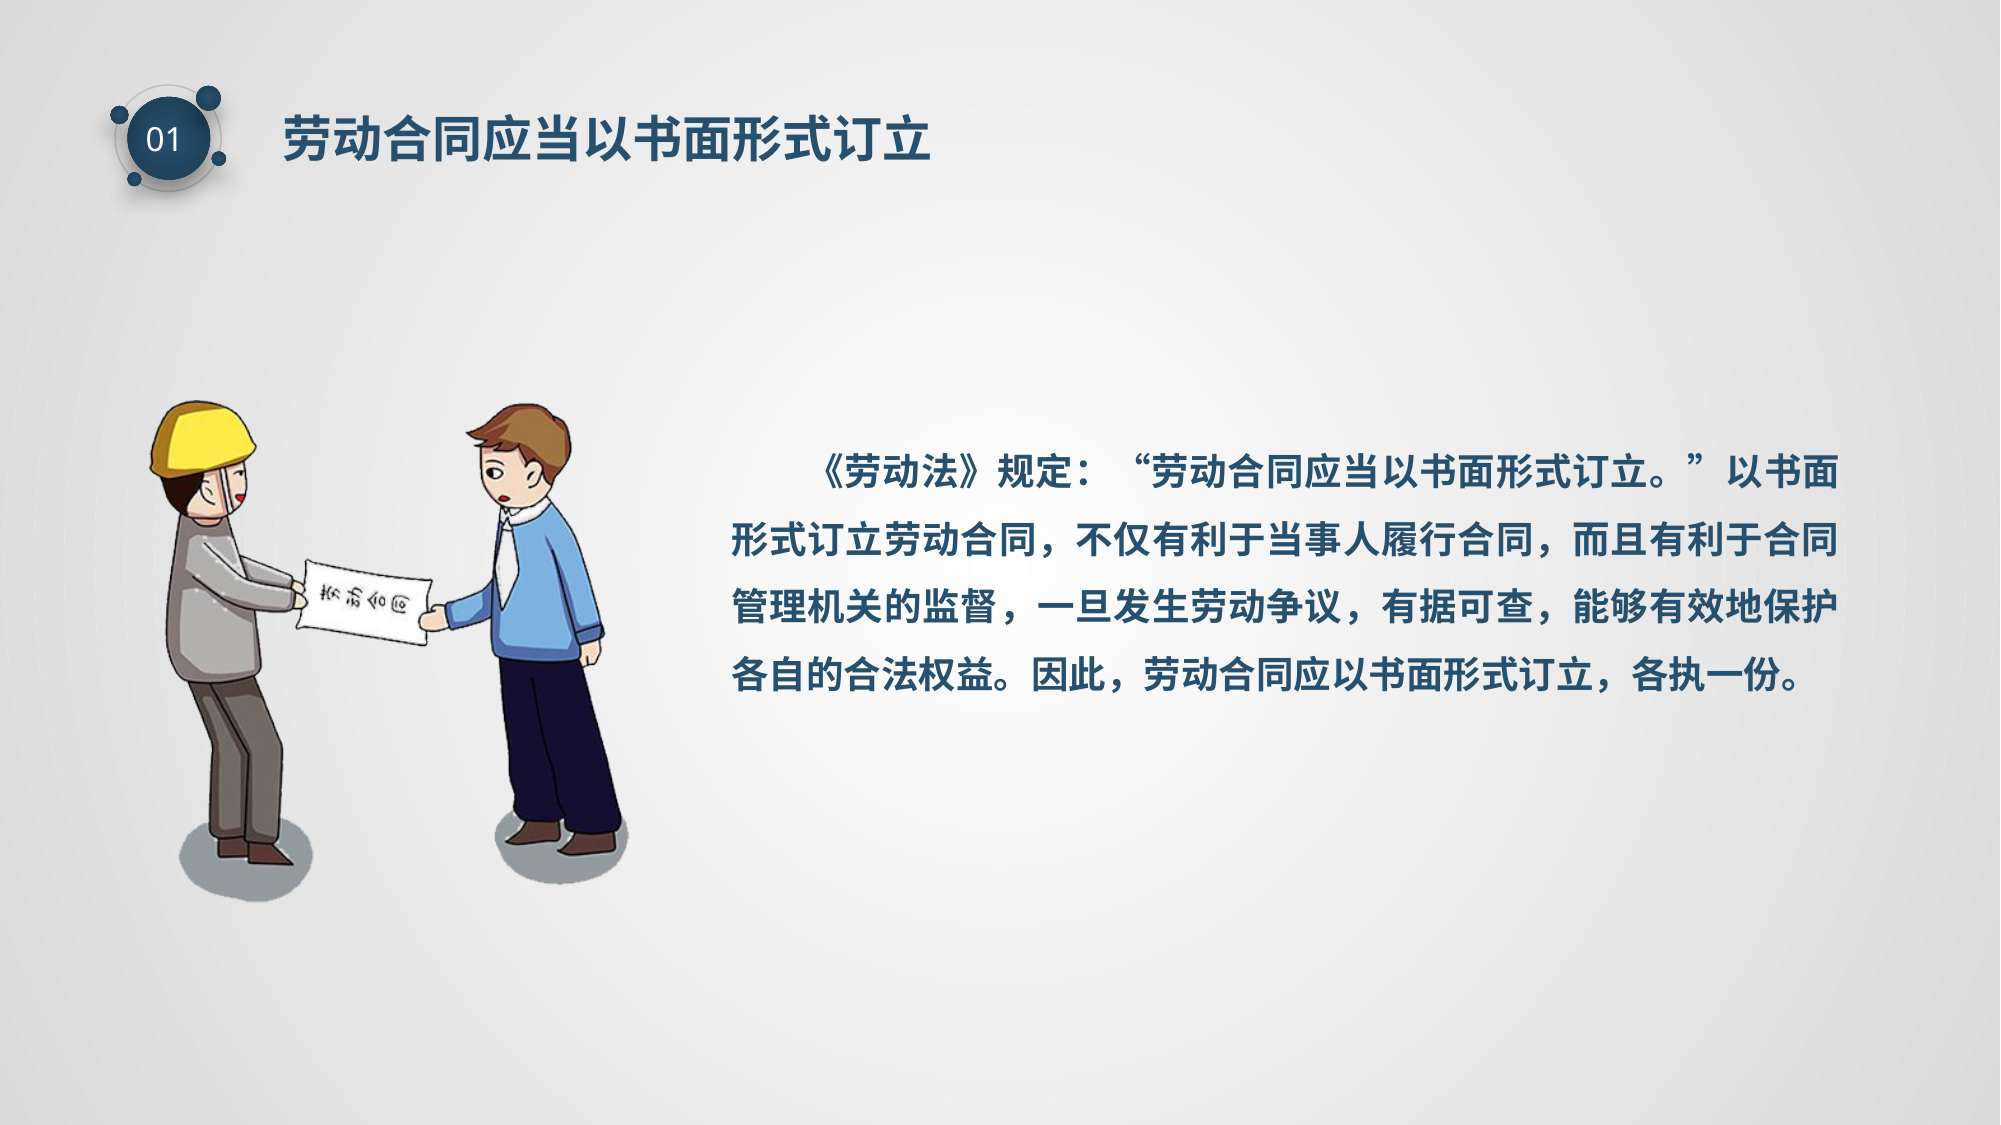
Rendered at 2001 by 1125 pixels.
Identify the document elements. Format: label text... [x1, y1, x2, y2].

text_box 《劳动法》规定：“劳动合同应当以书面形式订立。”以书面形式订立劳动合同，不仅有利于当事人履行合同，而且有利于合同管理机关的监督，一旦发生劳动争议，有据可查，能够有效地保护各自的合法权益。因此，劳动合同应以书面形式订立，各执一份。 [716, 418, 1856, 704]
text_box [110, 85, 226, 192]
text_box 劳动合同应当以书面形式订立 [267, 100, 948, 176]
picture [115, 300, 673, 933]
